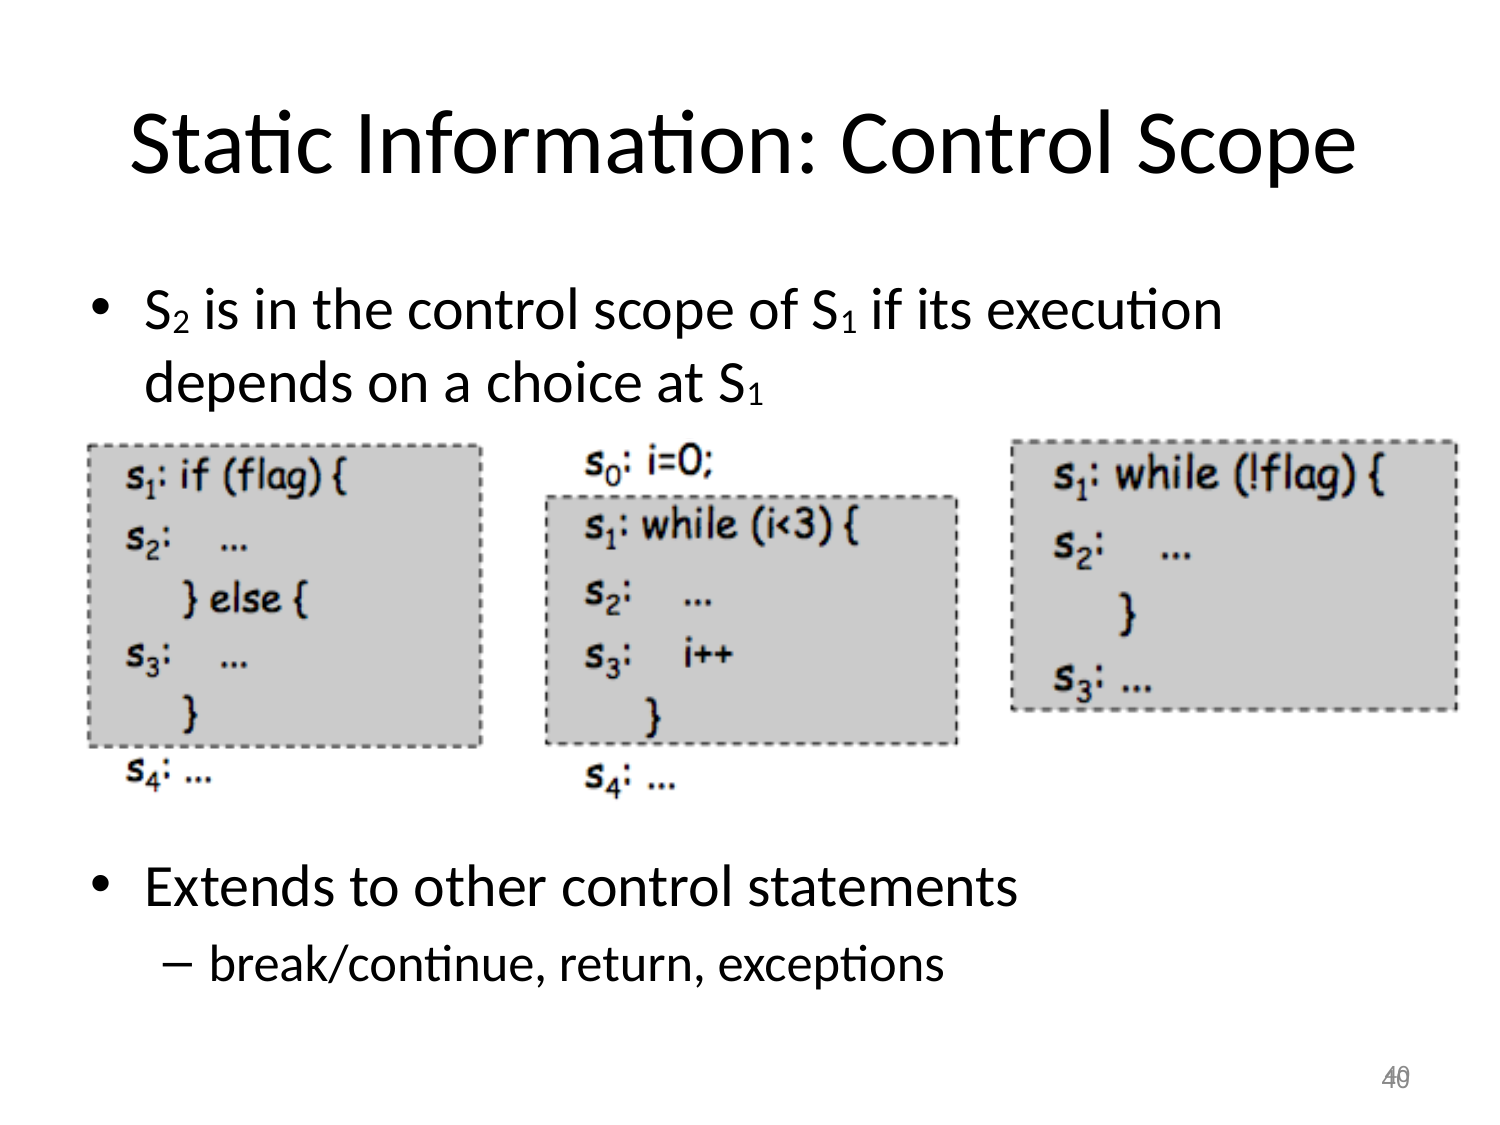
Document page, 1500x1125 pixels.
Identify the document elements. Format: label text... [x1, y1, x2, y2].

list S2 is in the control scope of S1 if its execution depends on a choice at S1 Extends to other control statements break/continue, return, exceptions [75, 262, 1425, 438]
slide_number 40 [1074, 1042, 1425, 1103]
picture [78, 435, 1463, 813]
title Static Information: Control Scope [2, 12, 1488, 261]
text_box 40 [1378, 1058, 1425, 1103]
list S2 is in the control scope of S1 if its execution depends on a choice at S1 Extends to other control statements break/continue, return, exceptions [75, 726, 1425, 1005]
